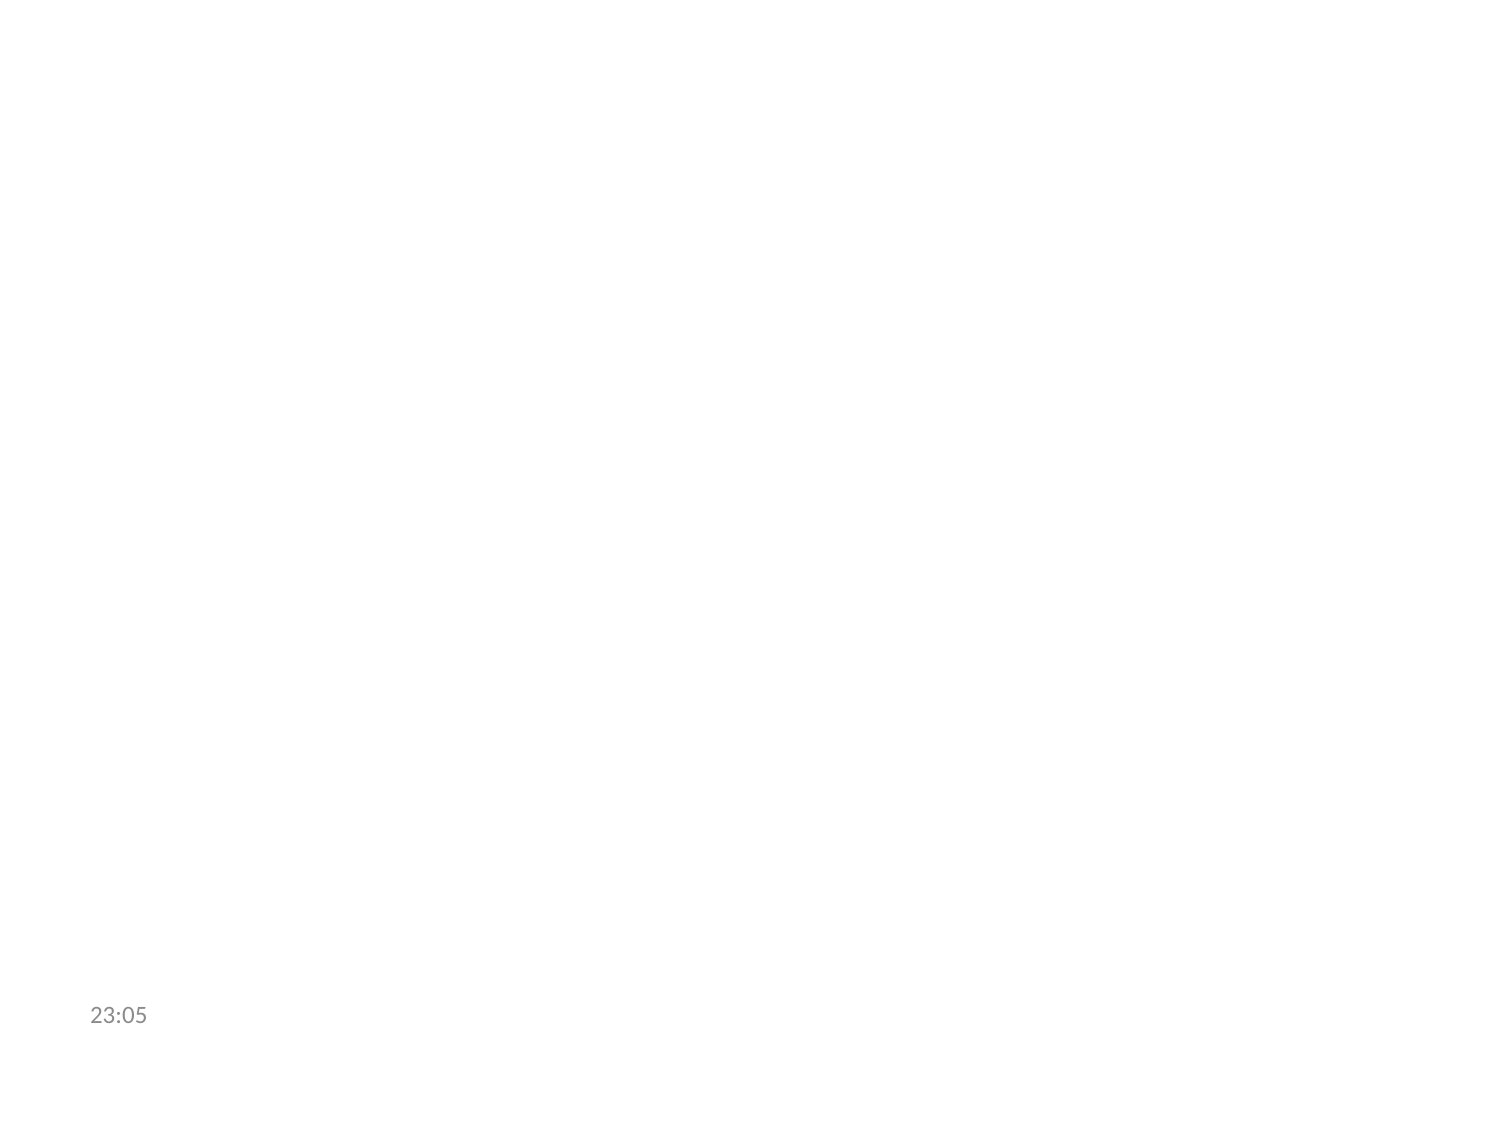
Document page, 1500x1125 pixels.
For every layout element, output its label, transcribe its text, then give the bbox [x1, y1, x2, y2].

text_box 15:35 [75, 983, 425, 1044]
